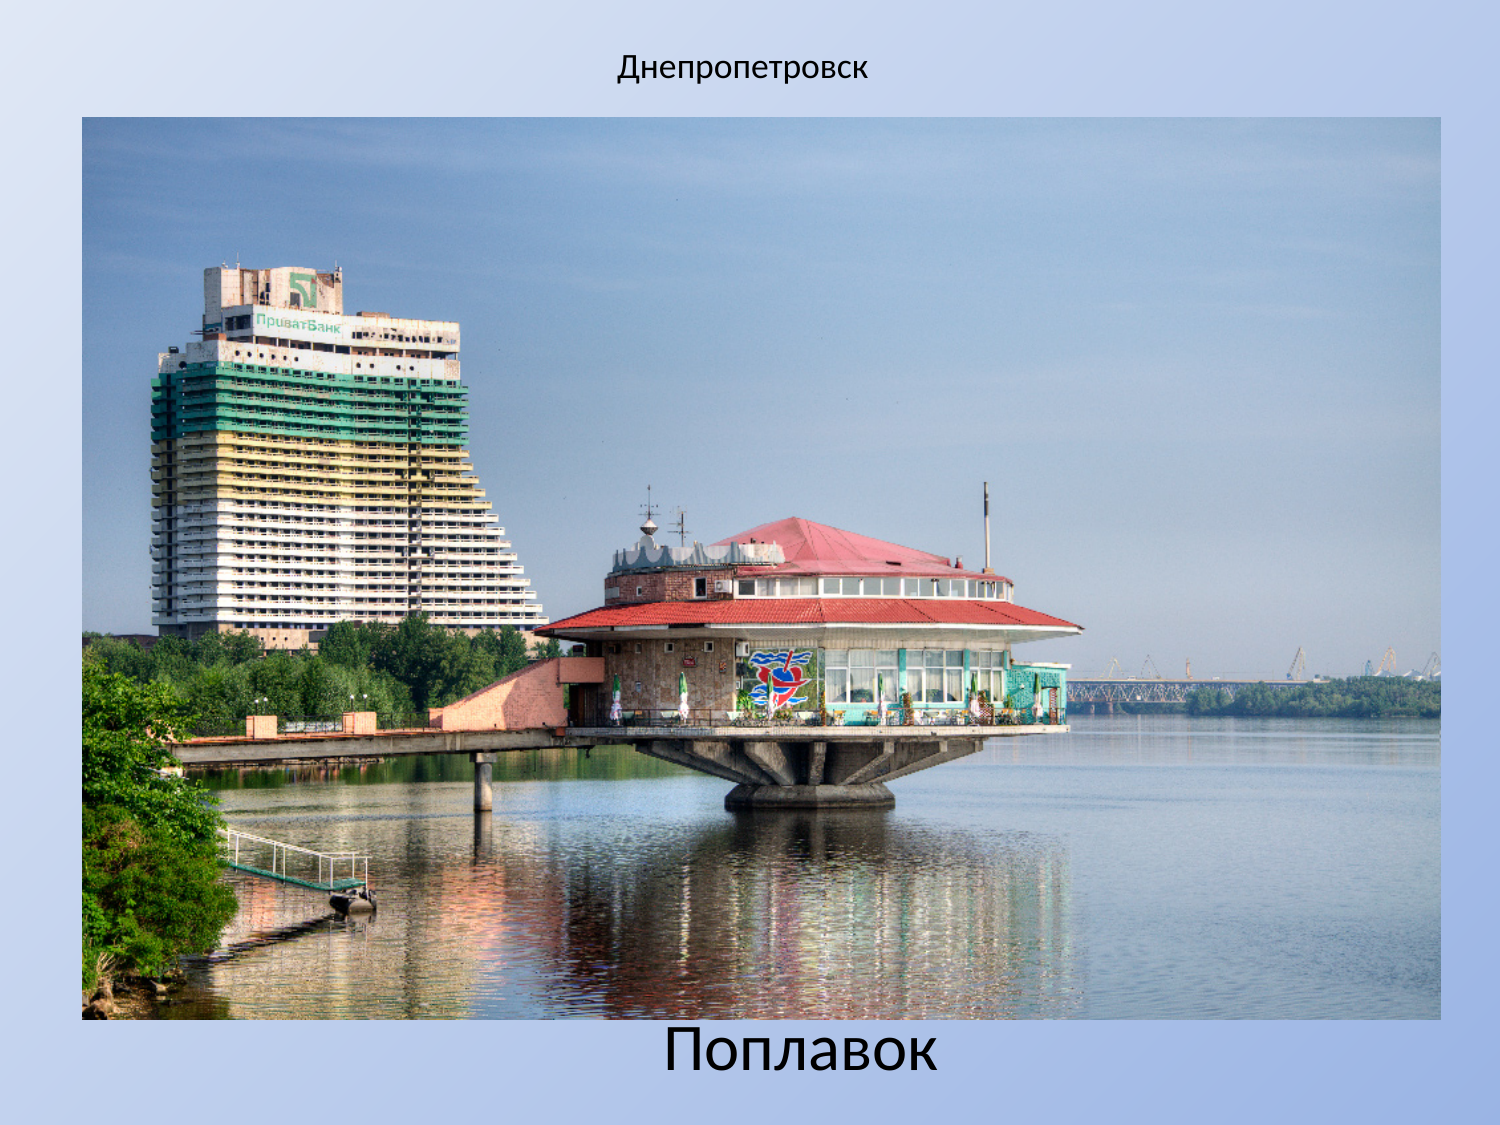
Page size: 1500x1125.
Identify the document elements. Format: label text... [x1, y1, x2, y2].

subtitle Поплавок [187, 1028, 1430, 1102]
picture [81, 116, 1442, 1020]
title Днепропетровск [105, 35, 1381, 94]
